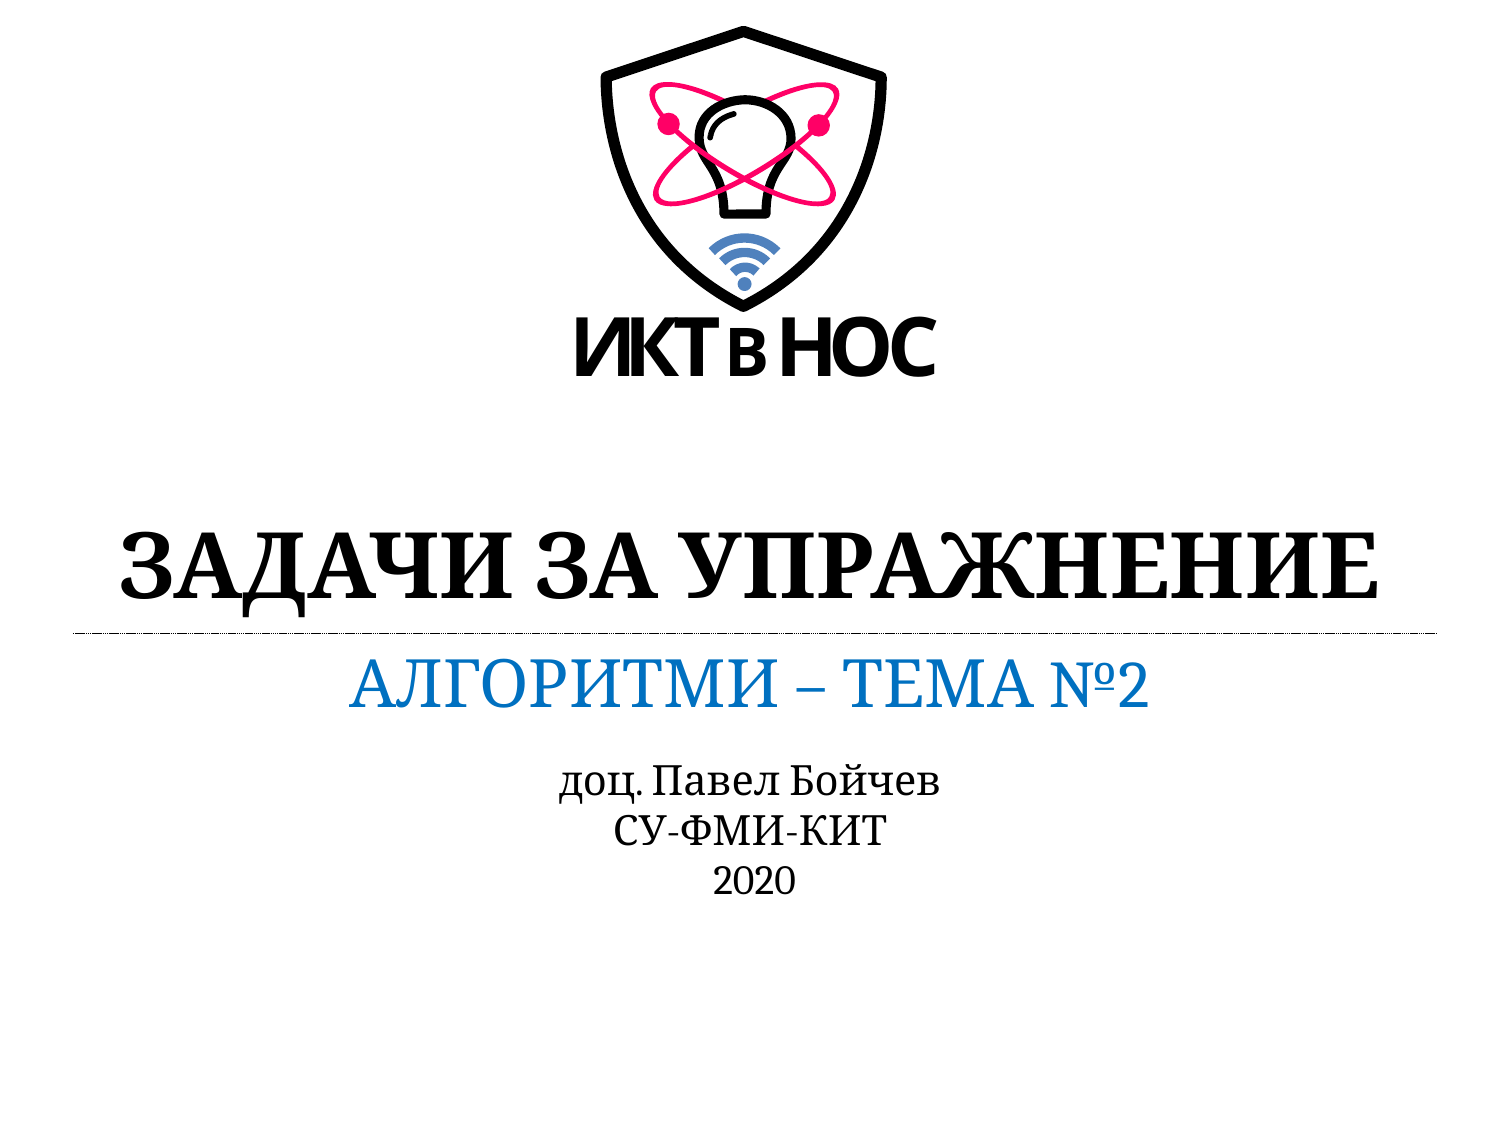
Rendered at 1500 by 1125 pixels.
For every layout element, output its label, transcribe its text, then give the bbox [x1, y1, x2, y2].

title Задачи за упражнение [0, 380, 1500, 627]
subtitle Алгоритми – тема №2 [0, 630, 1500, 749]
